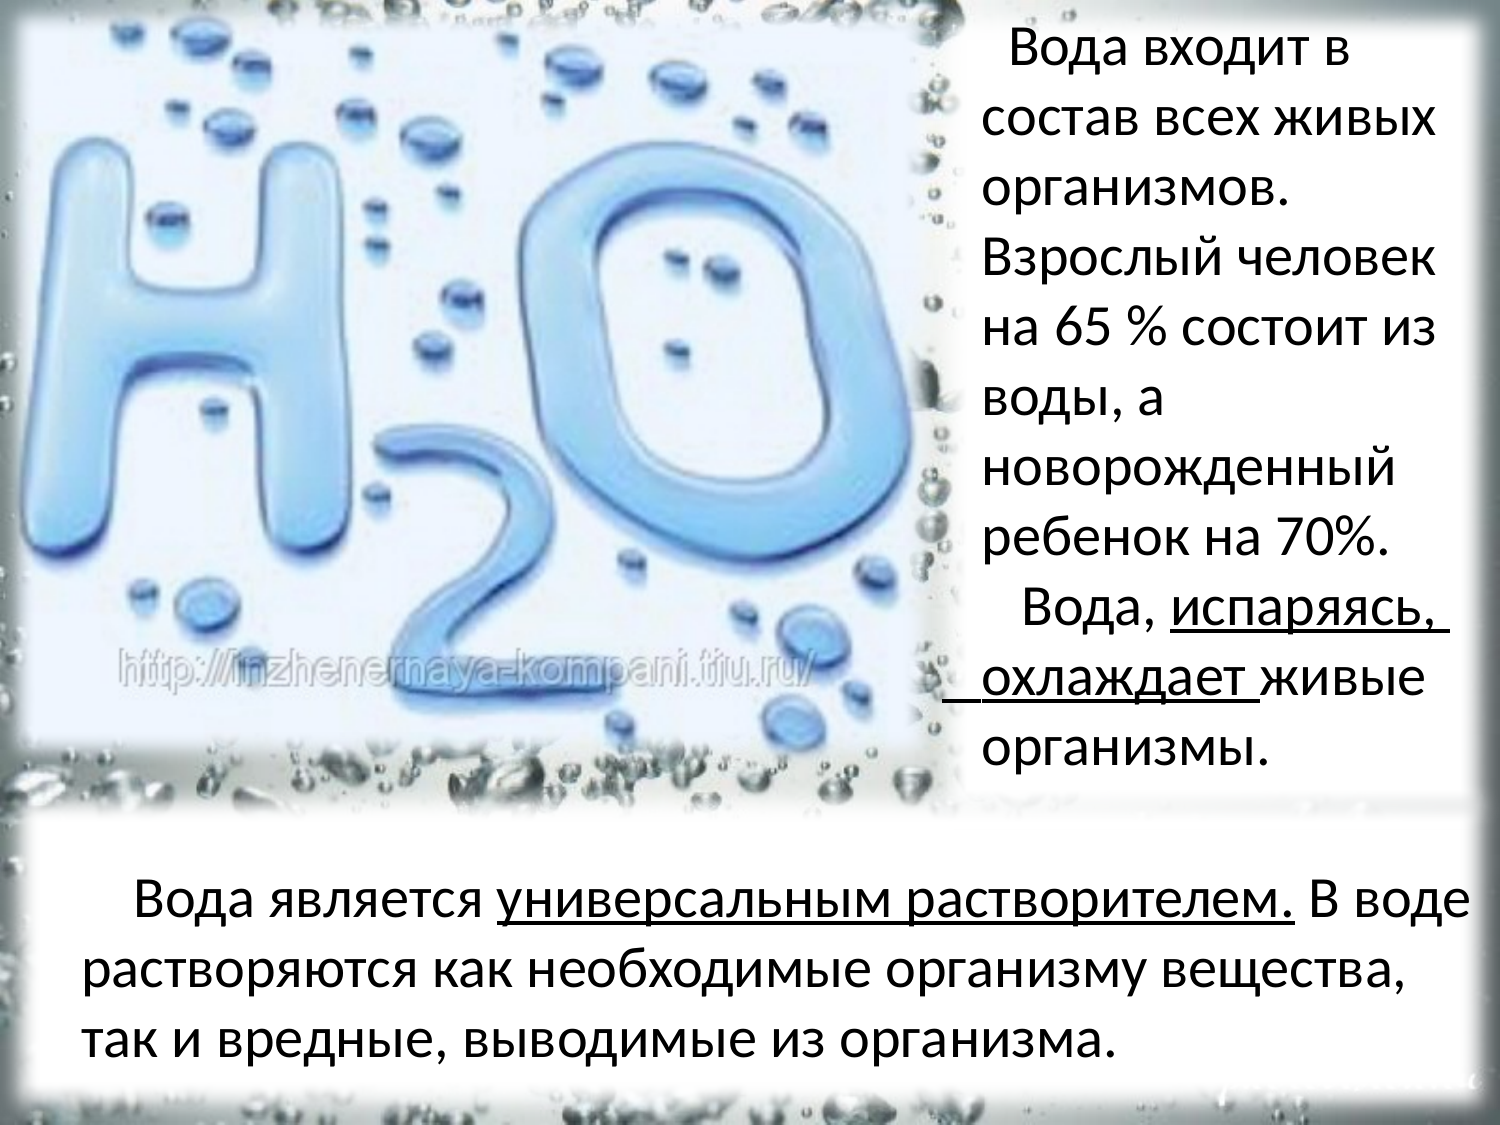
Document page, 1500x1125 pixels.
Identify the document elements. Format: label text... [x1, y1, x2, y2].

text_box Вода входит в состав всех живых организмов. Взрослый человек на 65 % состоит из воды, а новорожденный ребенок на 70%. Вода, испаряясь, охлаждает живые организмы. [963, 36, 1466, 795]
picture [0, 0, 1500, 1125]
text_box Вода является универсальным растворителем. В воде растворяются как необходимые организму вещества, так и вредные, выводимые из организма. [37, 818, 1467, 1086]
